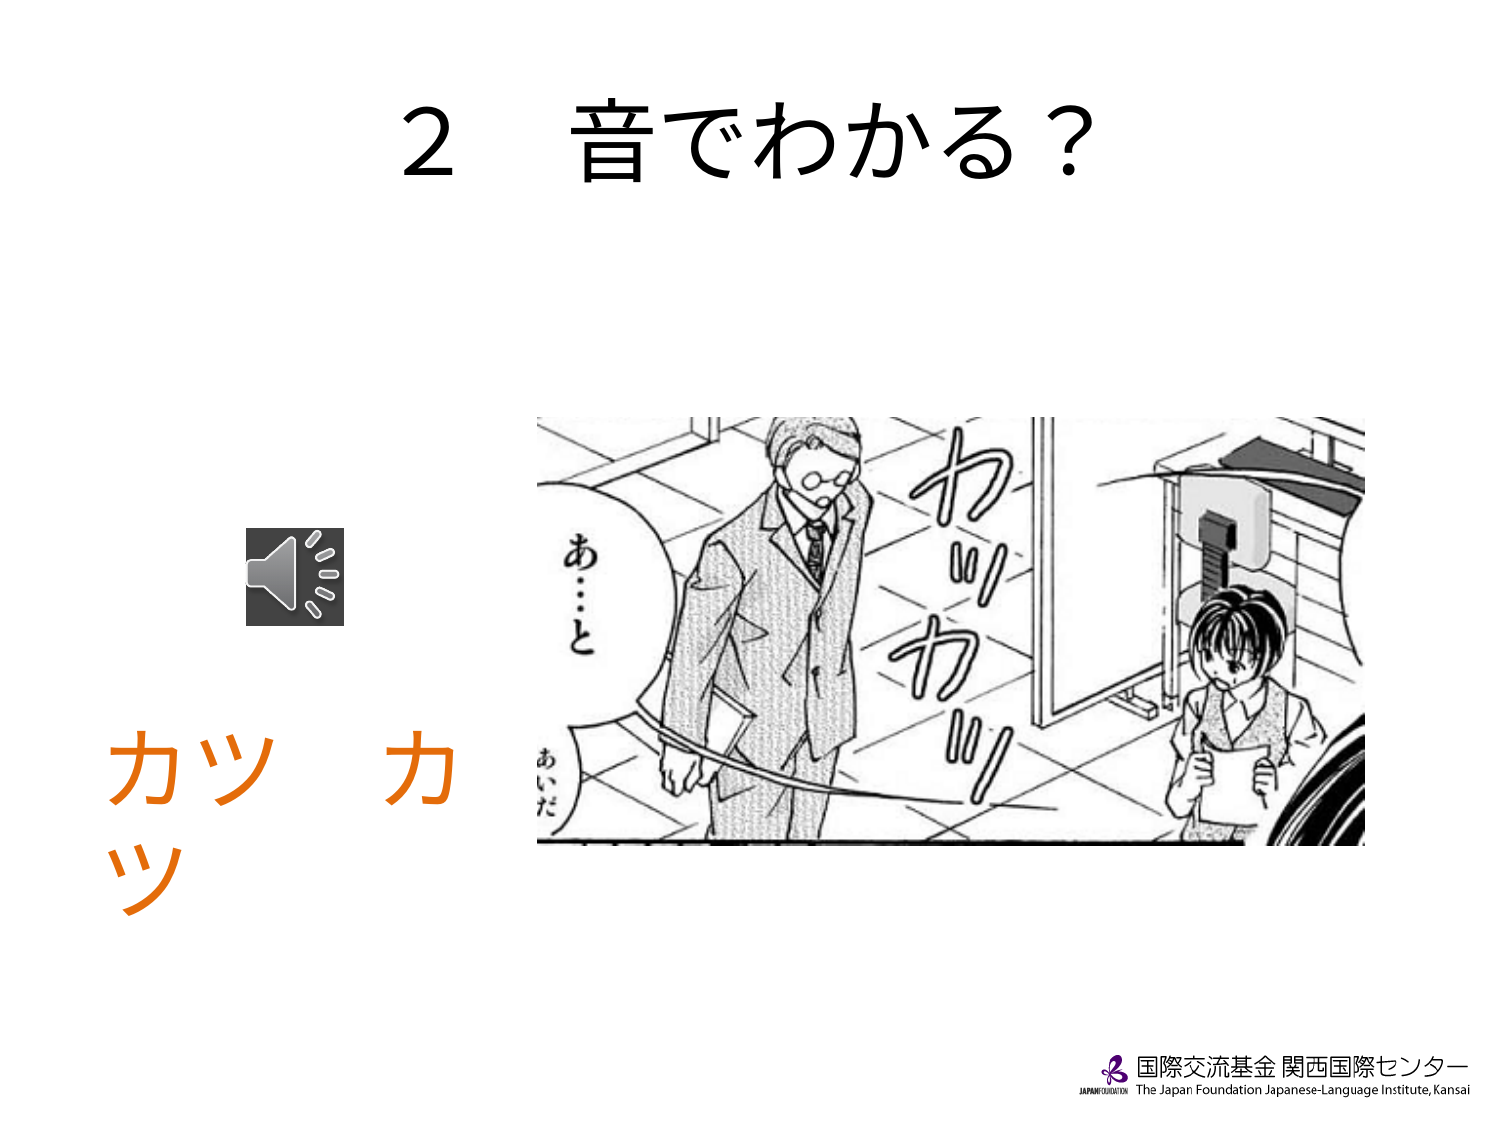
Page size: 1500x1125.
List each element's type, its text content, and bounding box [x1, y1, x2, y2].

text_box カツ カツ [85, 704, 535, 939]
picture [537, 416, 1365, 847]
picture [1069, 1047, 1477, 1102]
picture [244, 526, 346, 628]
title ２ 音でわかる？ [75, 45, 1425, 233]
